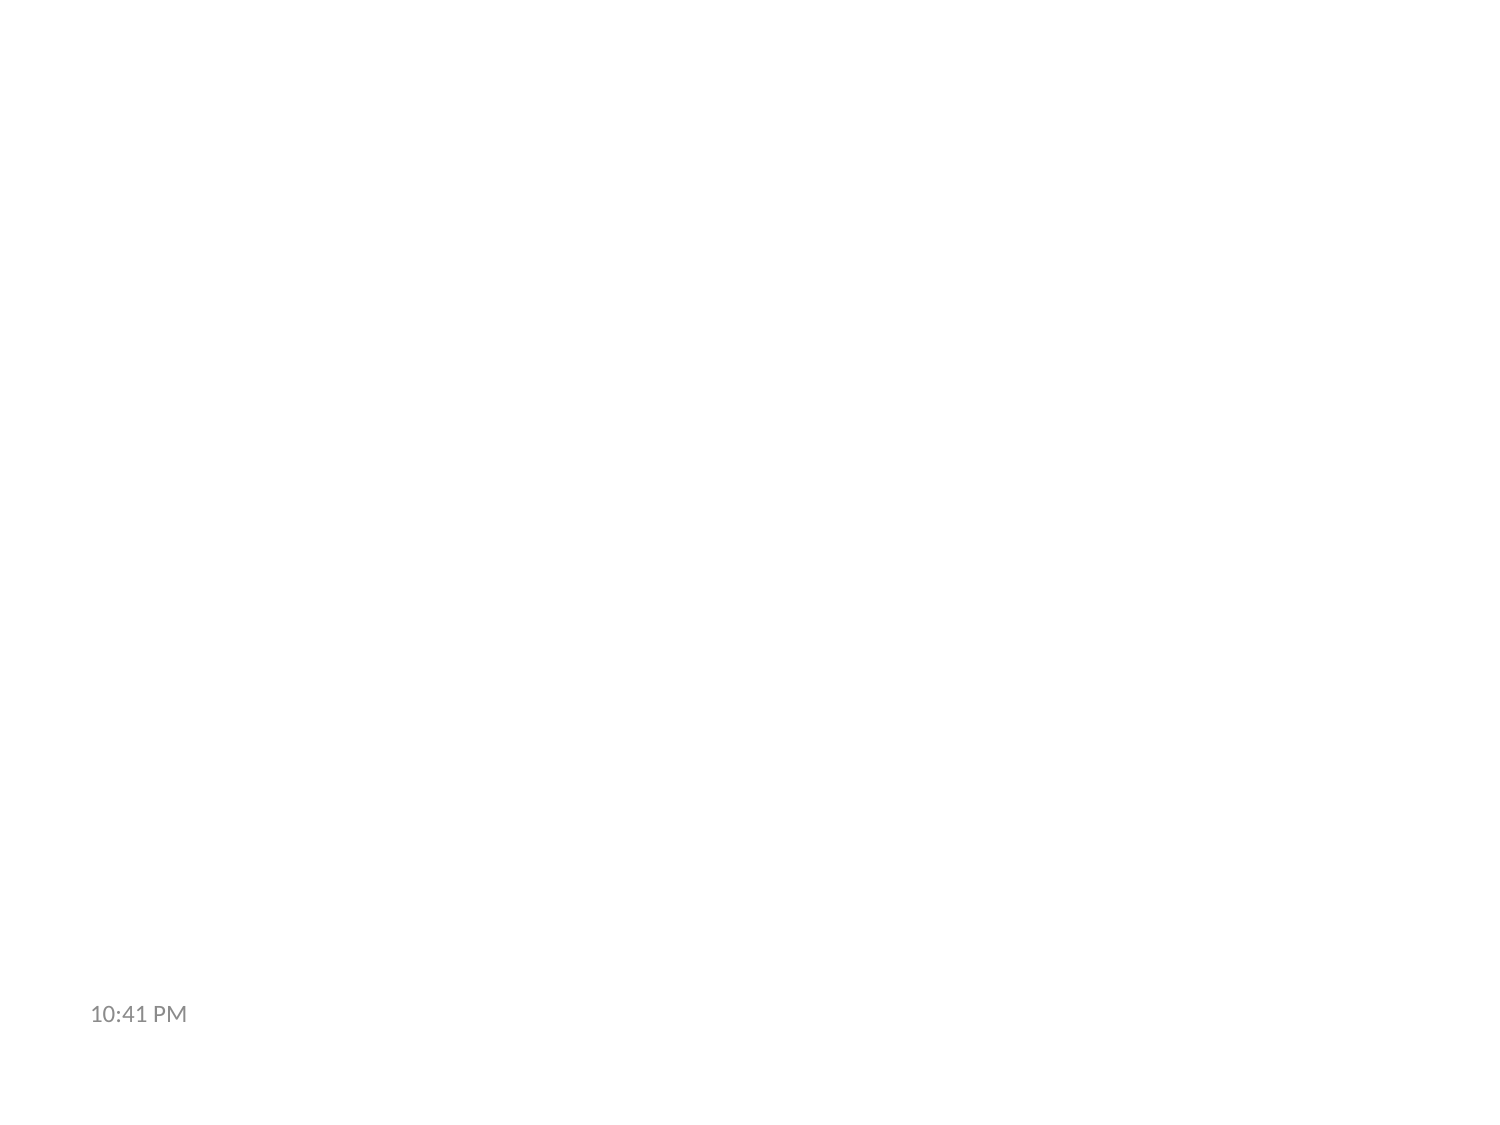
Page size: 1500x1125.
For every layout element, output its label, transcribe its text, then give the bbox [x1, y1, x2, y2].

text_box 3:35 PM [75, 982, 425, 1043]
